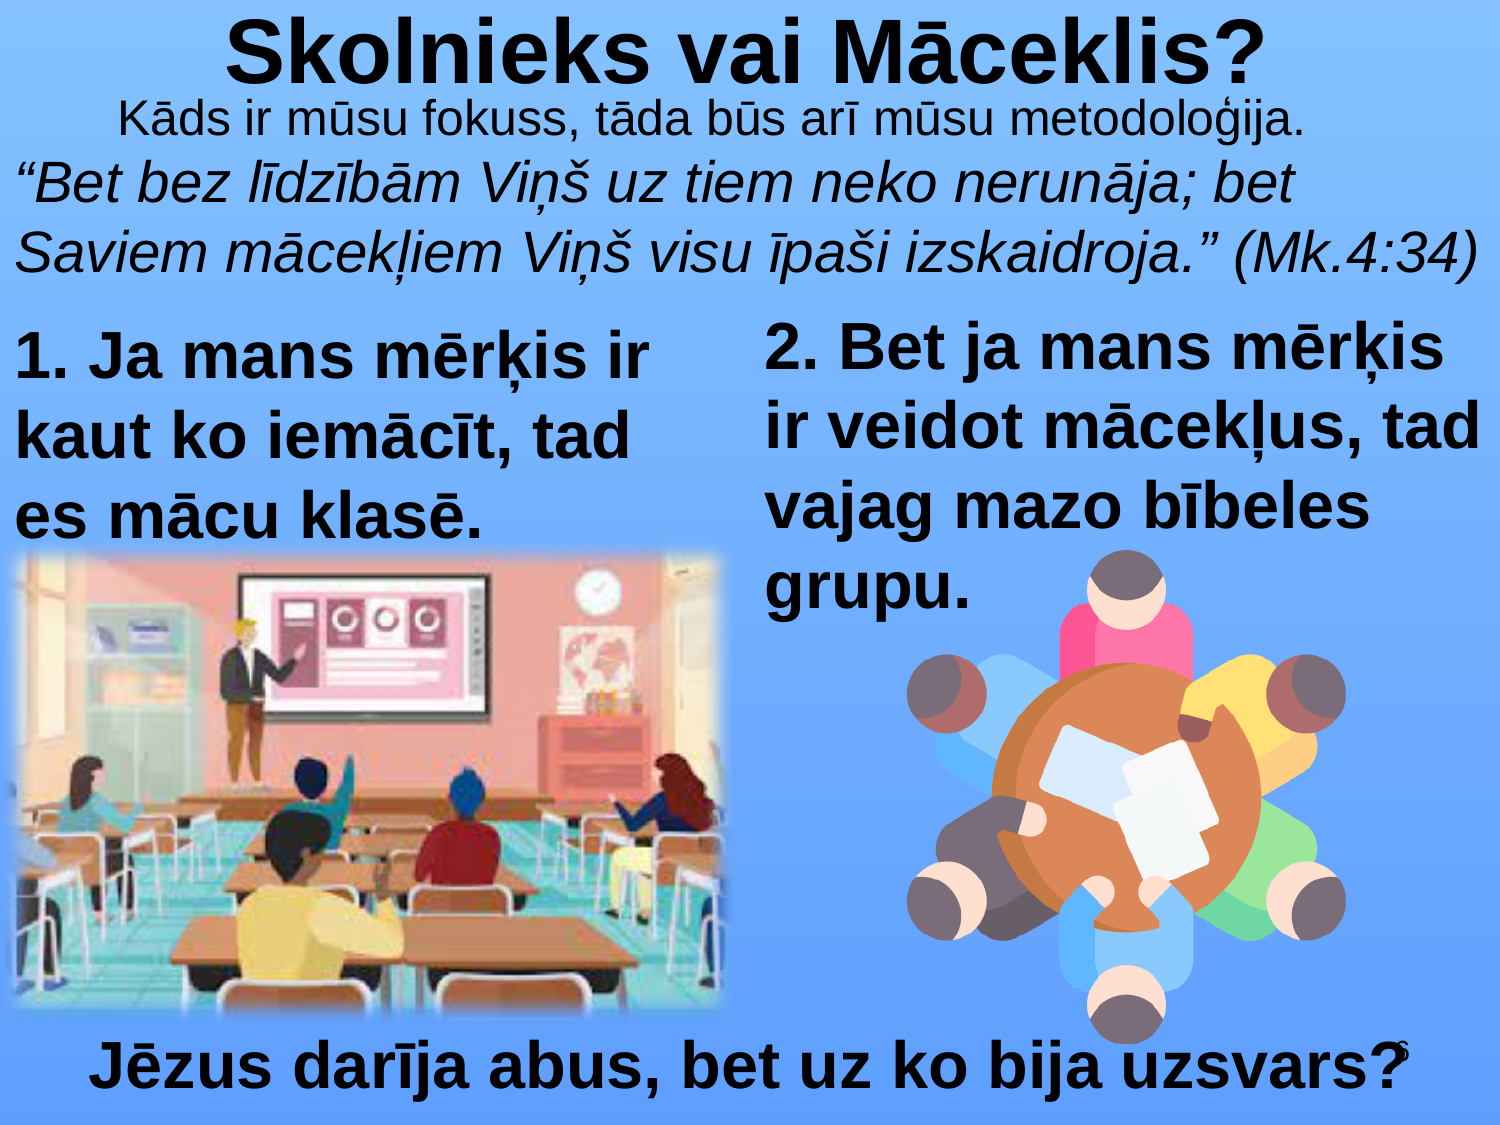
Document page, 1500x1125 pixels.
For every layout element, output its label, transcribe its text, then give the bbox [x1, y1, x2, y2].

text_box Kāds ir mūsu fokuss, tāda būs arī mūsu metodoloģija. [88, 78, 1388, 137]
text_box “Bet bez līdzībām Viņš uz tiem neko nerunāja; bet Saviem mācekļiem Viņš visu īpaši izskaidroja.” (Mk.4:34) [0, 137, 1500, 292]
text_box 1. Ja mans mērķis ir kaut ko iemācīt, tad es mācu klasē. [0, 304, 715, 537]
title Skolnieks vai Māceklis? [0, 0, 1500, 98]
text_box 2. Bet ja mans mērķis ir veidot mācekļus, tad vajag mazo bībeles grupu. [749, 295, 1500, 630]
text_box Jēzus darīja abus, bet uz ko bija uzsvars? [0, 999, 1500, 1125]
picture [0, 538, 736, 1026]
picture [879, 550, 1374, 1045]
